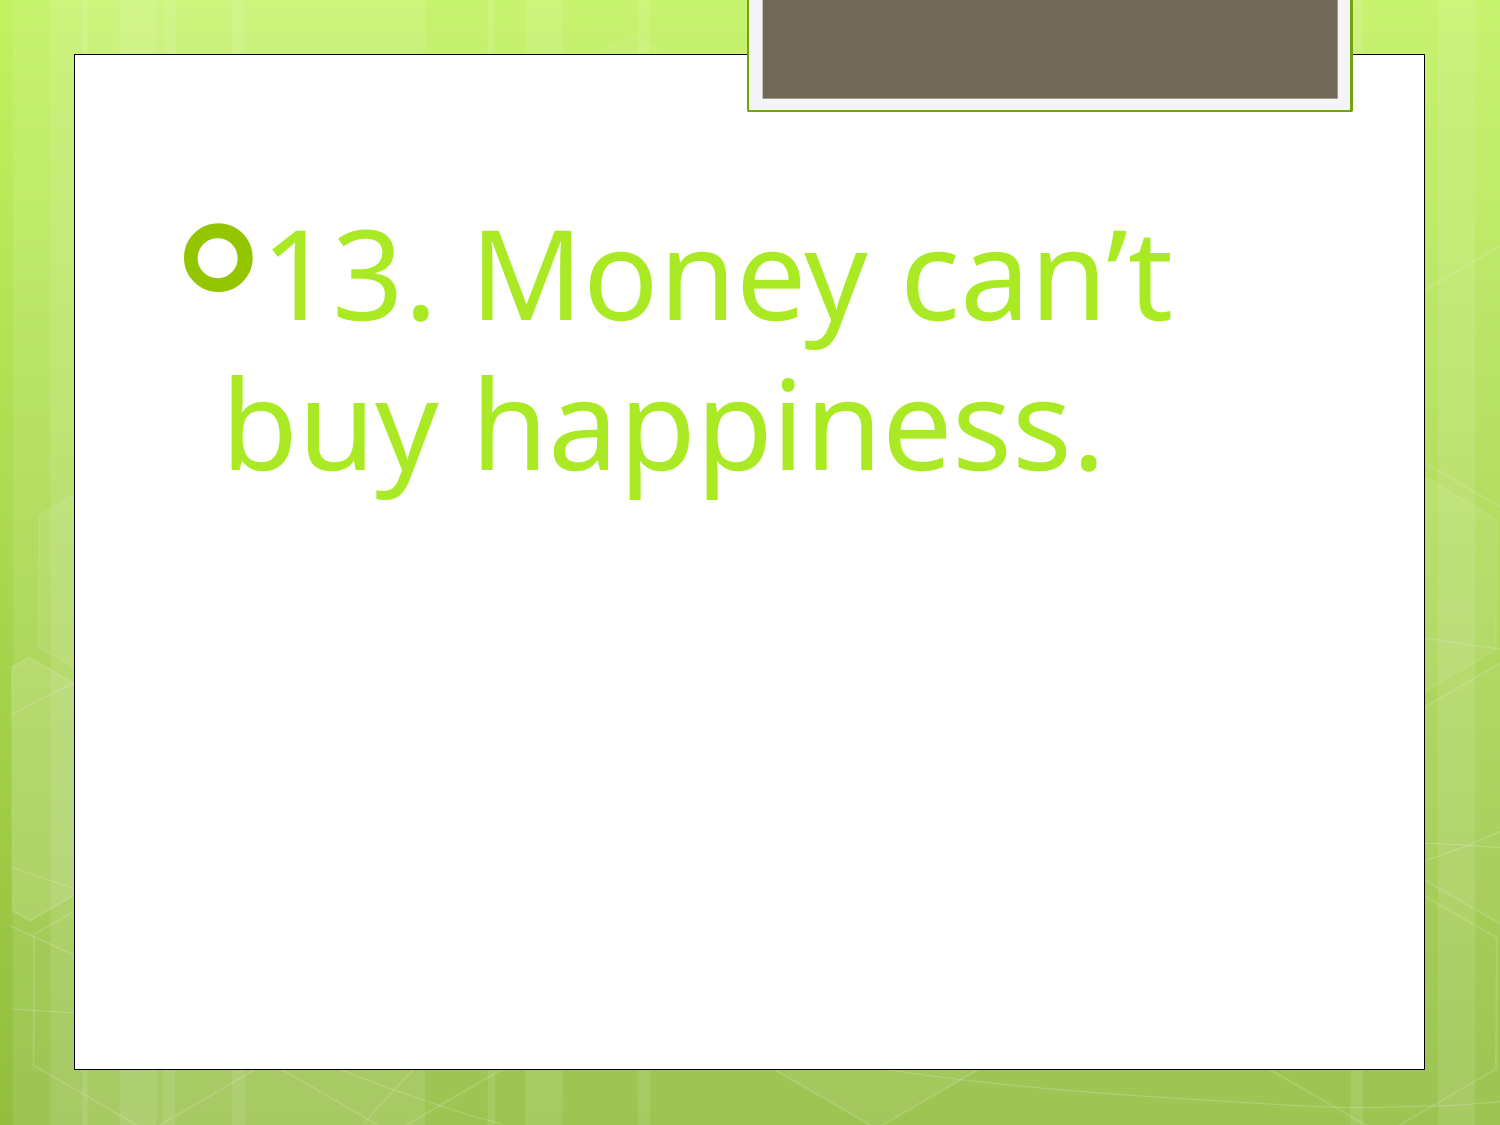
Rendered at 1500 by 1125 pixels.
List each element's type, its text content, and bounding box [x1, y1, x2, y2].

list 13. Money can’t buy happiness. [150, 187, 1262, 764]
